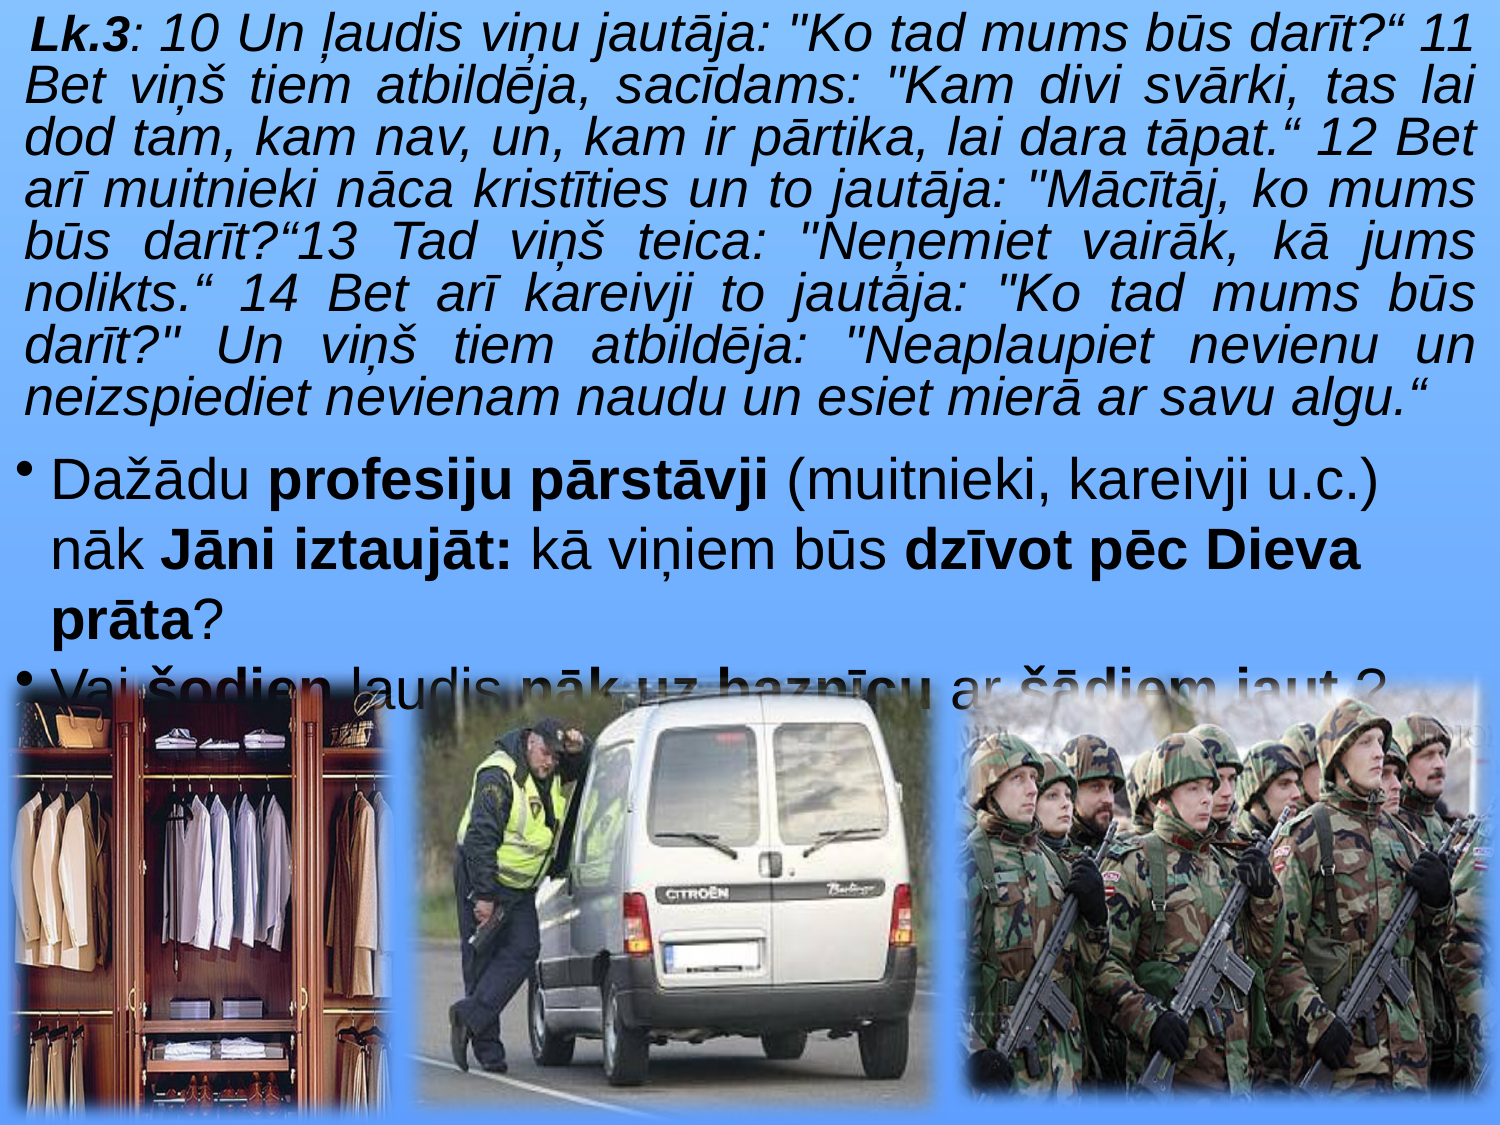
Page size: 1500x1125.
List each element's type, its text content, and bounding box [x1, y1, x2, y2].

text_box Dažādu profesiju pārstāvji (muitnieki, kareivji u.c.) nāk Jāni iztaujāt: kā viņiem būs dzīvot pēc Dieva prāta? Vai šodien ļaudis nāk uz baznīcu ar šādiem jaut.? [0, 433, 1500, 667]
list Lk.3: 10 Un ļaudis viņu jautāja: "Ko tad mums būs darīt?“ 11 Bet viņš tiem atbildēja, sacīdams: "Kam divi svārki, tas lai dod tam, kam nav, un, kam ir pārtika, lai dara tāpat.“ 12 Bet arī muitnieki nāca kristīties un to jautāja: "Mācītāj, ko mums būs darīt?“13 Tad viņš teica: "Neņemiet vairāk, kā jums nolikts.“ 14 Bet arī kareivji to jautāja: "Ko tad mums būs darīt?" Un viņš tiem atbildēja: "Neaplaupiet nevienu un neizspiediet nevienam naudu un esiet mierā ar savu algu.“ [0, 2, 1494, 176]
picture [0, 667, 1500, 1125]
